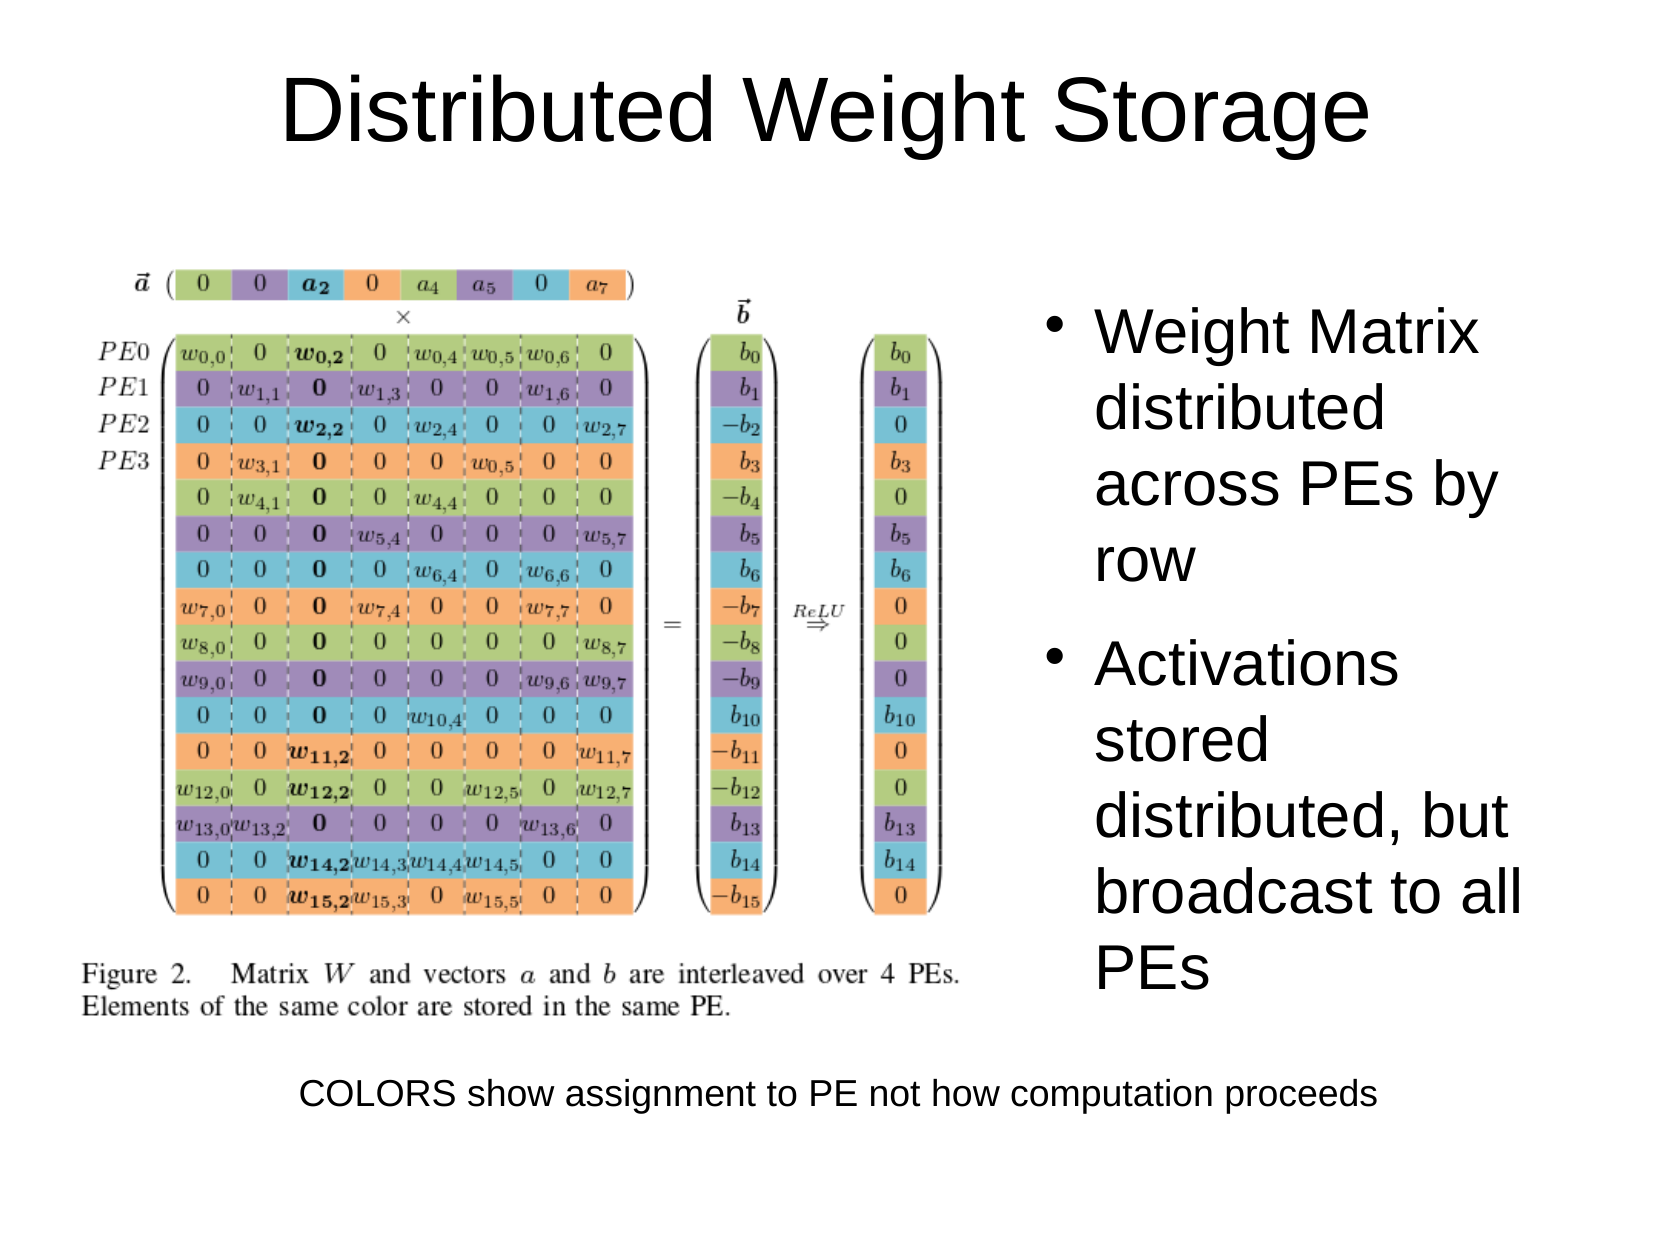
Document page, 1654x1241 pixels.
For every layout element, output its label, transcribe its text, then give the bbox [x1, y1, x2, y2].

text_box COLORS show assignment to PE not how computation proceeds [283, 1061, 1394, 1121]
picture [58, 262, 981, 1028]
text_box Weight Matrix distributed across PEs by row Activations stored distributed, but broadcast to all PEs [1027, 290, 1572, 1010]
text_box Distributed Weight Storage [82, 49, 1571, 257]
